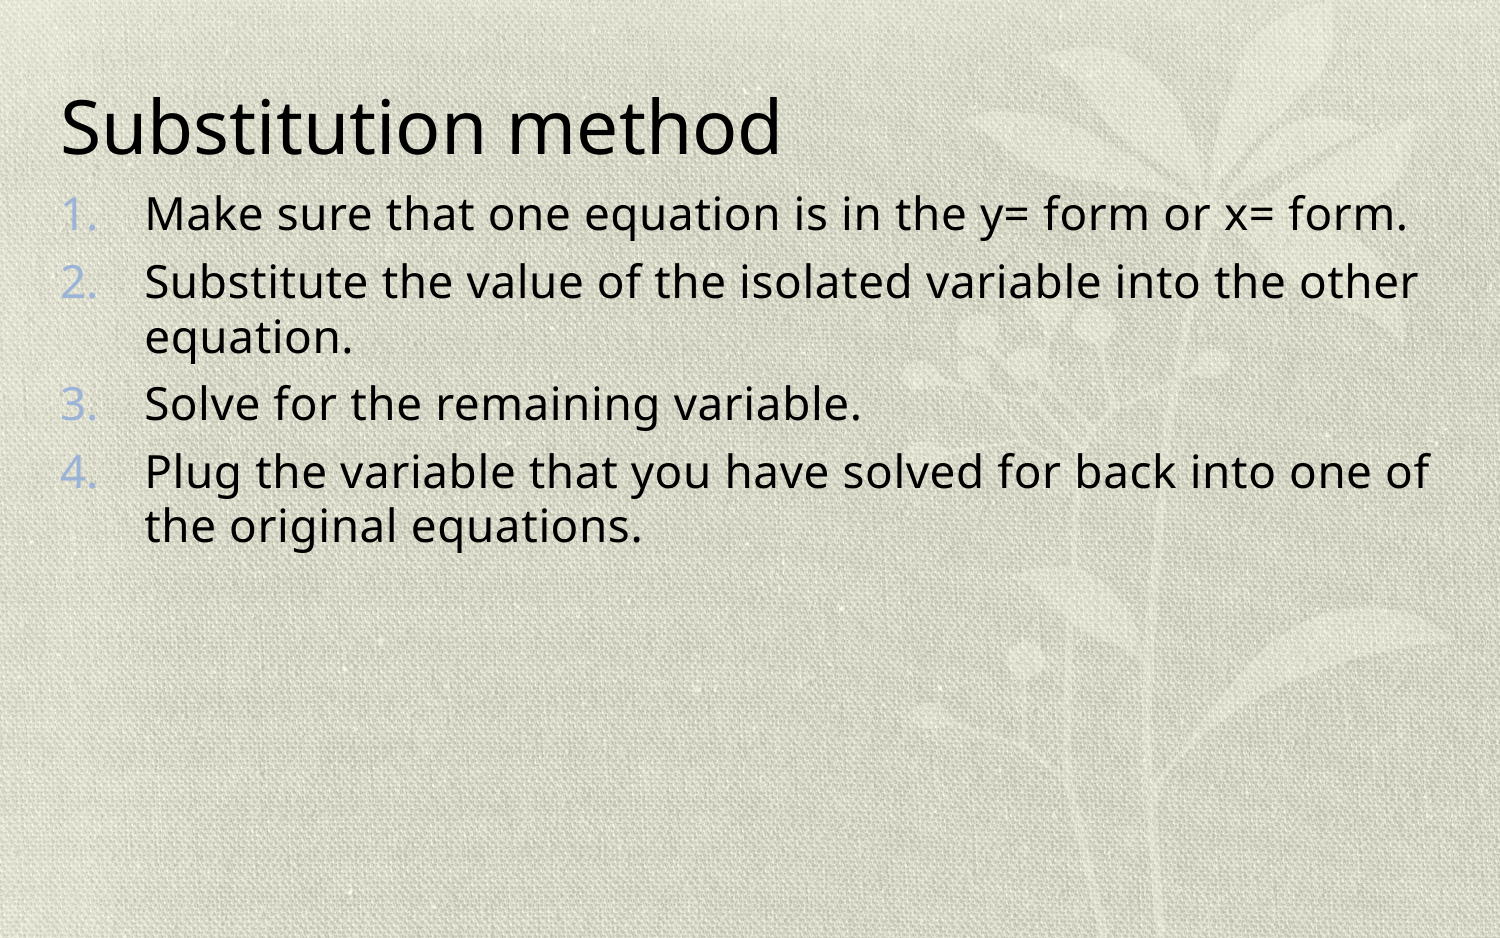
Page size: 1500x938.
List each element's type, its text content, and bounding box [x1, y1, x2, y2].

title Substitution method [45, 31, 1455, 177]
list Make sure that one equation is in the y= form or x= form. Substitute the value of the isolated variable into the other equation. Solve for the remaining variable. Plug the variable that you have solved for back into one of the original equations. [45, 177, 1455, 853]
